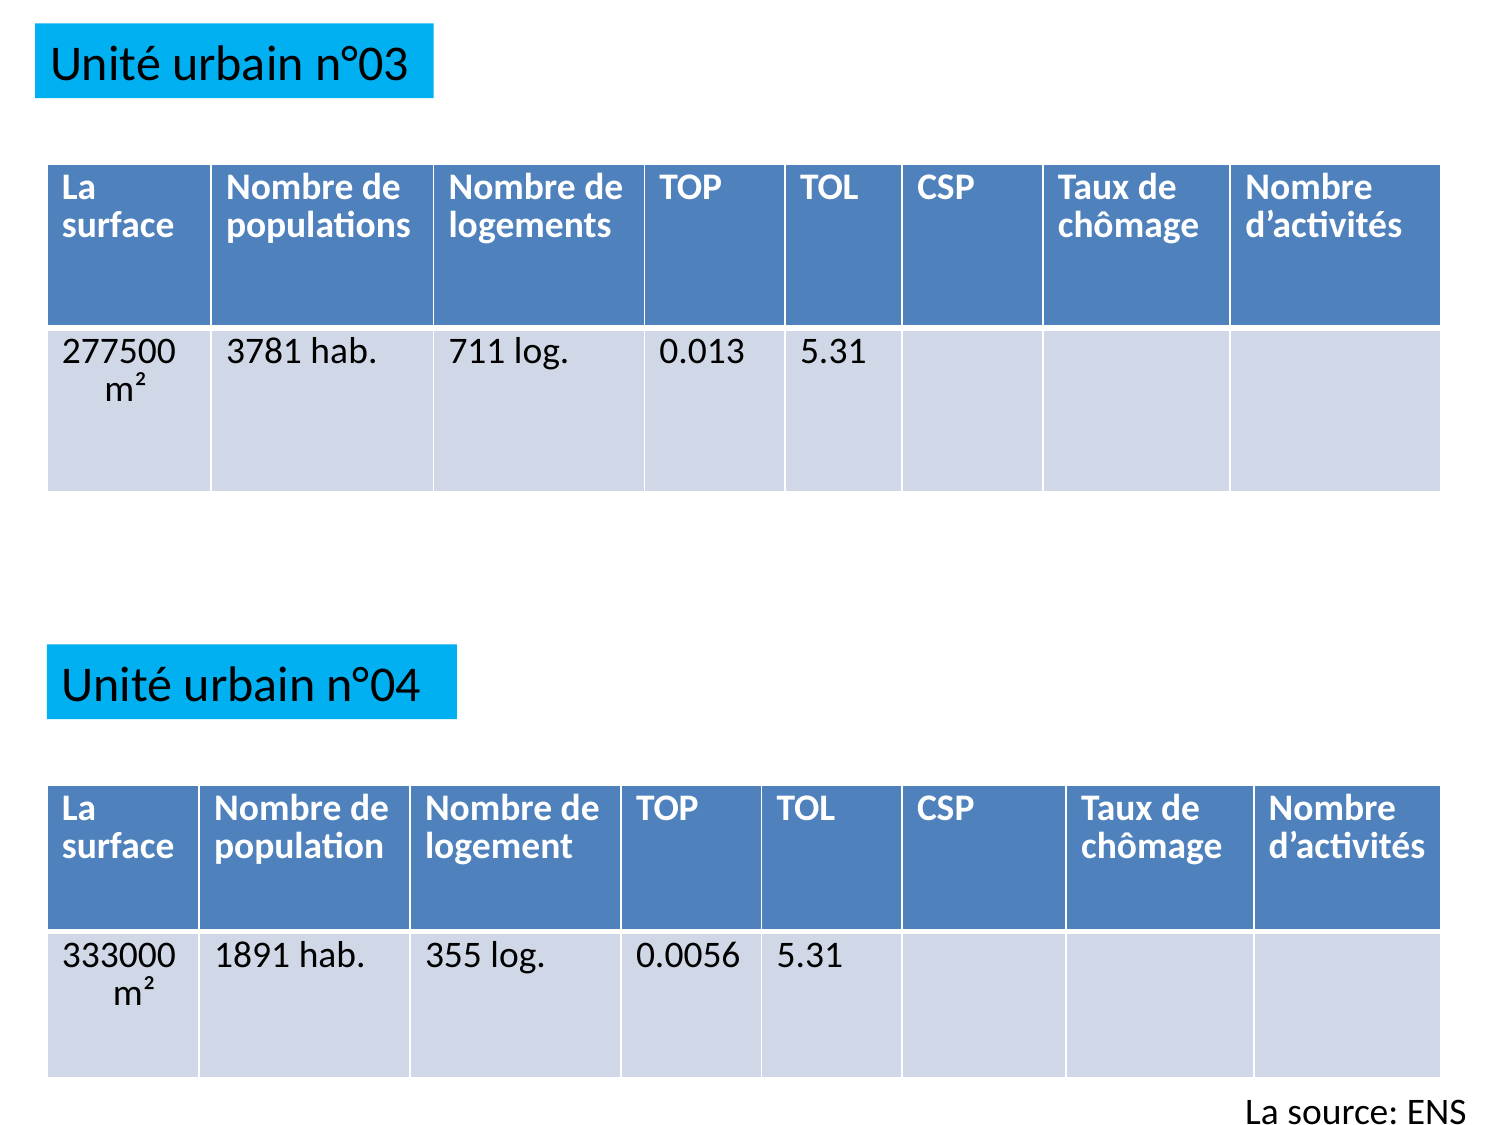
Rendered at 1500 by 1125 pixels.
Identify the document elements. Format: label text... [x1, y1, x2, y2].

table_header TOP [622, 786, 761, 929]
table_header Nombre de logement [411, 786, 620, 929]
table_cell 277500 m² [48, 331, 210, 491]
table_cell [1044, 331, 1229, 491]
table_cell [1231, 331, 1440, 491]
table_header CSP [903, 786, 1065, 929]
table_header Taux de chômage [1044, 165, 1229, 325]
text_box La source: ENS [1230, 1079, 1500, 1125]
table_cell 333000 m² [48, 934, 198, 1077]
table_header Nombre de populations [212, 165, 433, 325]
table_cell 1891 hab. [200, 934, 409, 1077]
table_cell [903, 934, 1065, 1077]
table_cell [1255, 934, 1440, 1077]
table_header TOP [645, 165, 784, 325]
table_header Nombre d’activités [1231, 165, 1440, 325]
table_cell 3781 hab. [212, 331, 433, 491]
table_header La surface [48, 165, 210, 325]
table_cell 0.0056 [622, 934, 761, 1077]
table_header Nombre de logements [434, 165, 644, 325]
table_header Nombre d’activités [1255, 786, 1440, 929]
table_cell 5.31 [762, 934, 901, 1077]
table_cell 0.013 [645, 331, 784, 491]
text_box Unité urbain n°03 [35, 23, 434, 99]
table_header CSP [903, 165, 1042, 325]
text_box Unité urbain n°04 [46, 644, 457, 720]
table_cell [1067, 934, 1253, 1077]
table_cell [903, 331, 1042, 491]
table_header Nombre de population [200, 786, 409, 929]
table_header La surface [48, 786, 198, 929]
table_cell 711 log. [434, 331, 644, 491]
table_cell 5.31 [786, 331, 901, 491]
table_header TOL [786, 165, 901, 325]
table_cell 355 log. [411, 934, 620, 1077]
table_header TOL [762, 786, 901, 929]
table_header Taux de chômage [1067, 786, 1253, 929]
